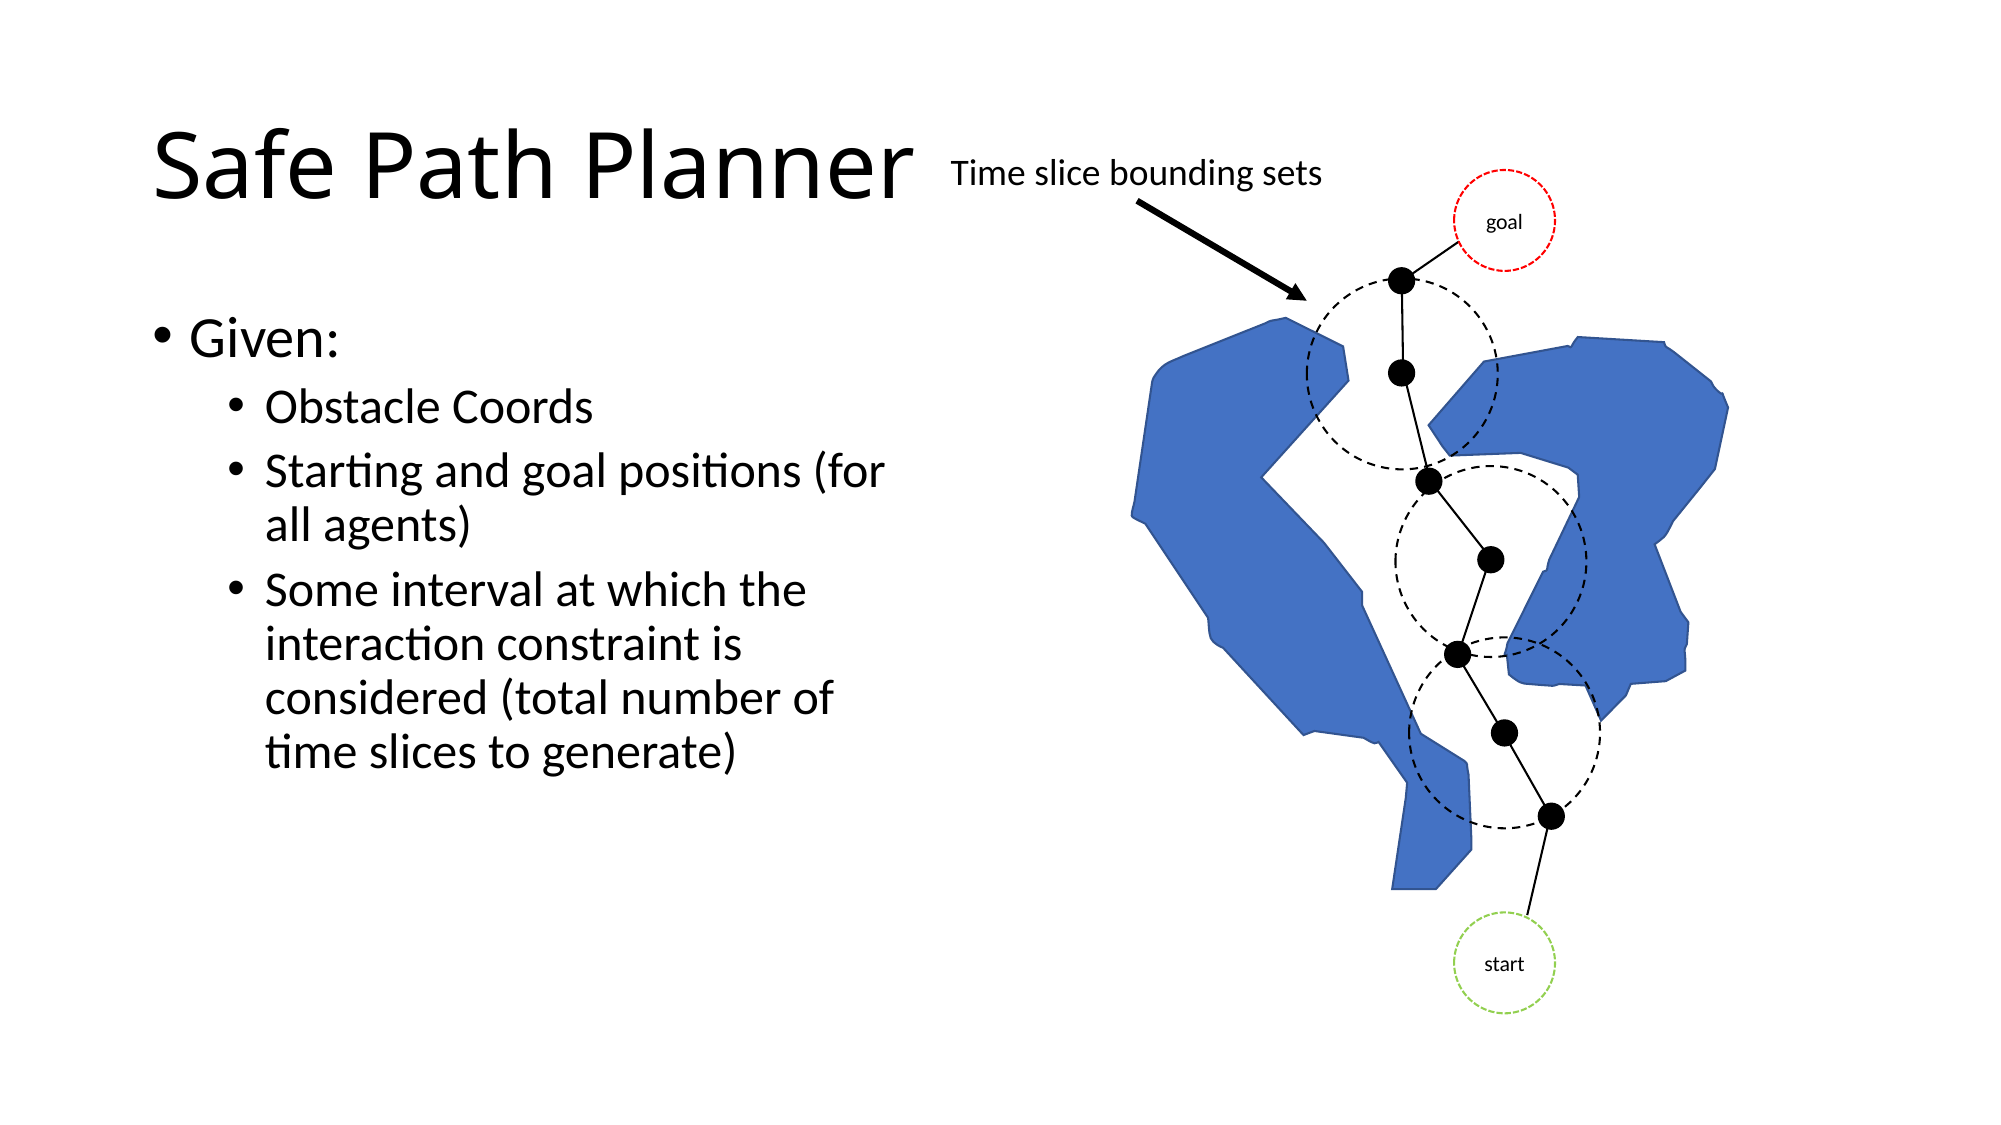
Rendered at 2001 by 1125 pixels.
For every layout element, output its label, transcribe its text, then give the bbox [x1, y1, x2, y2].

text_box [1131, 169, 1757, 1014]
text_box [1137, 201, 1307, 301]
title Safe Path Planner [137, 59, 1863, 278]
text_box Time slice bounding sets [935, 140, 1339, 201]
list Given: Obstacle Coords Starting and goal positions (for all agents) Some interval at which the interaction constraint is considered (total number of time slices to generate) [137, 299, 934, 1014]
